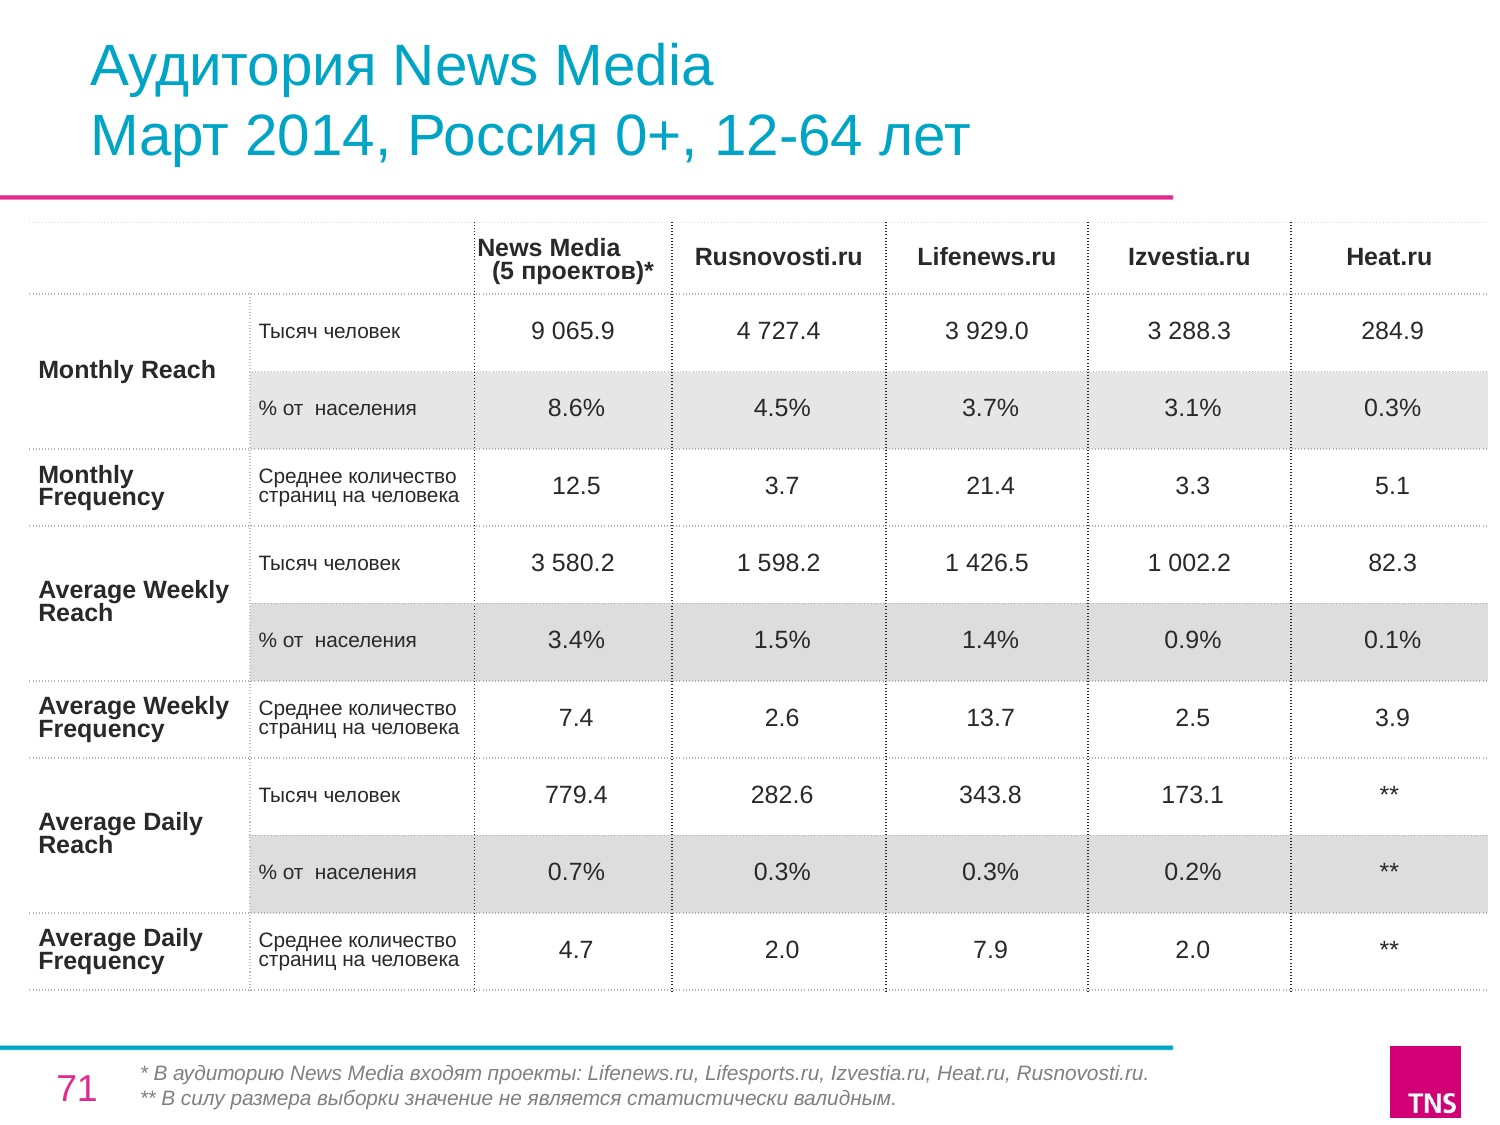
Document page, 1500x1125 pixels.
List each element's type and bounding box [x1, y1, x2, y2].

table_cell [29, 294, 1488, 990]
slide_number [40, 1055, 392, 1125]
text_box [124, 1052, 1463, 1117]
picture [0, 0, 1500, 1125]
title [74, 8, 1476, 187]
table_header [29, 223, 1488, 294]
